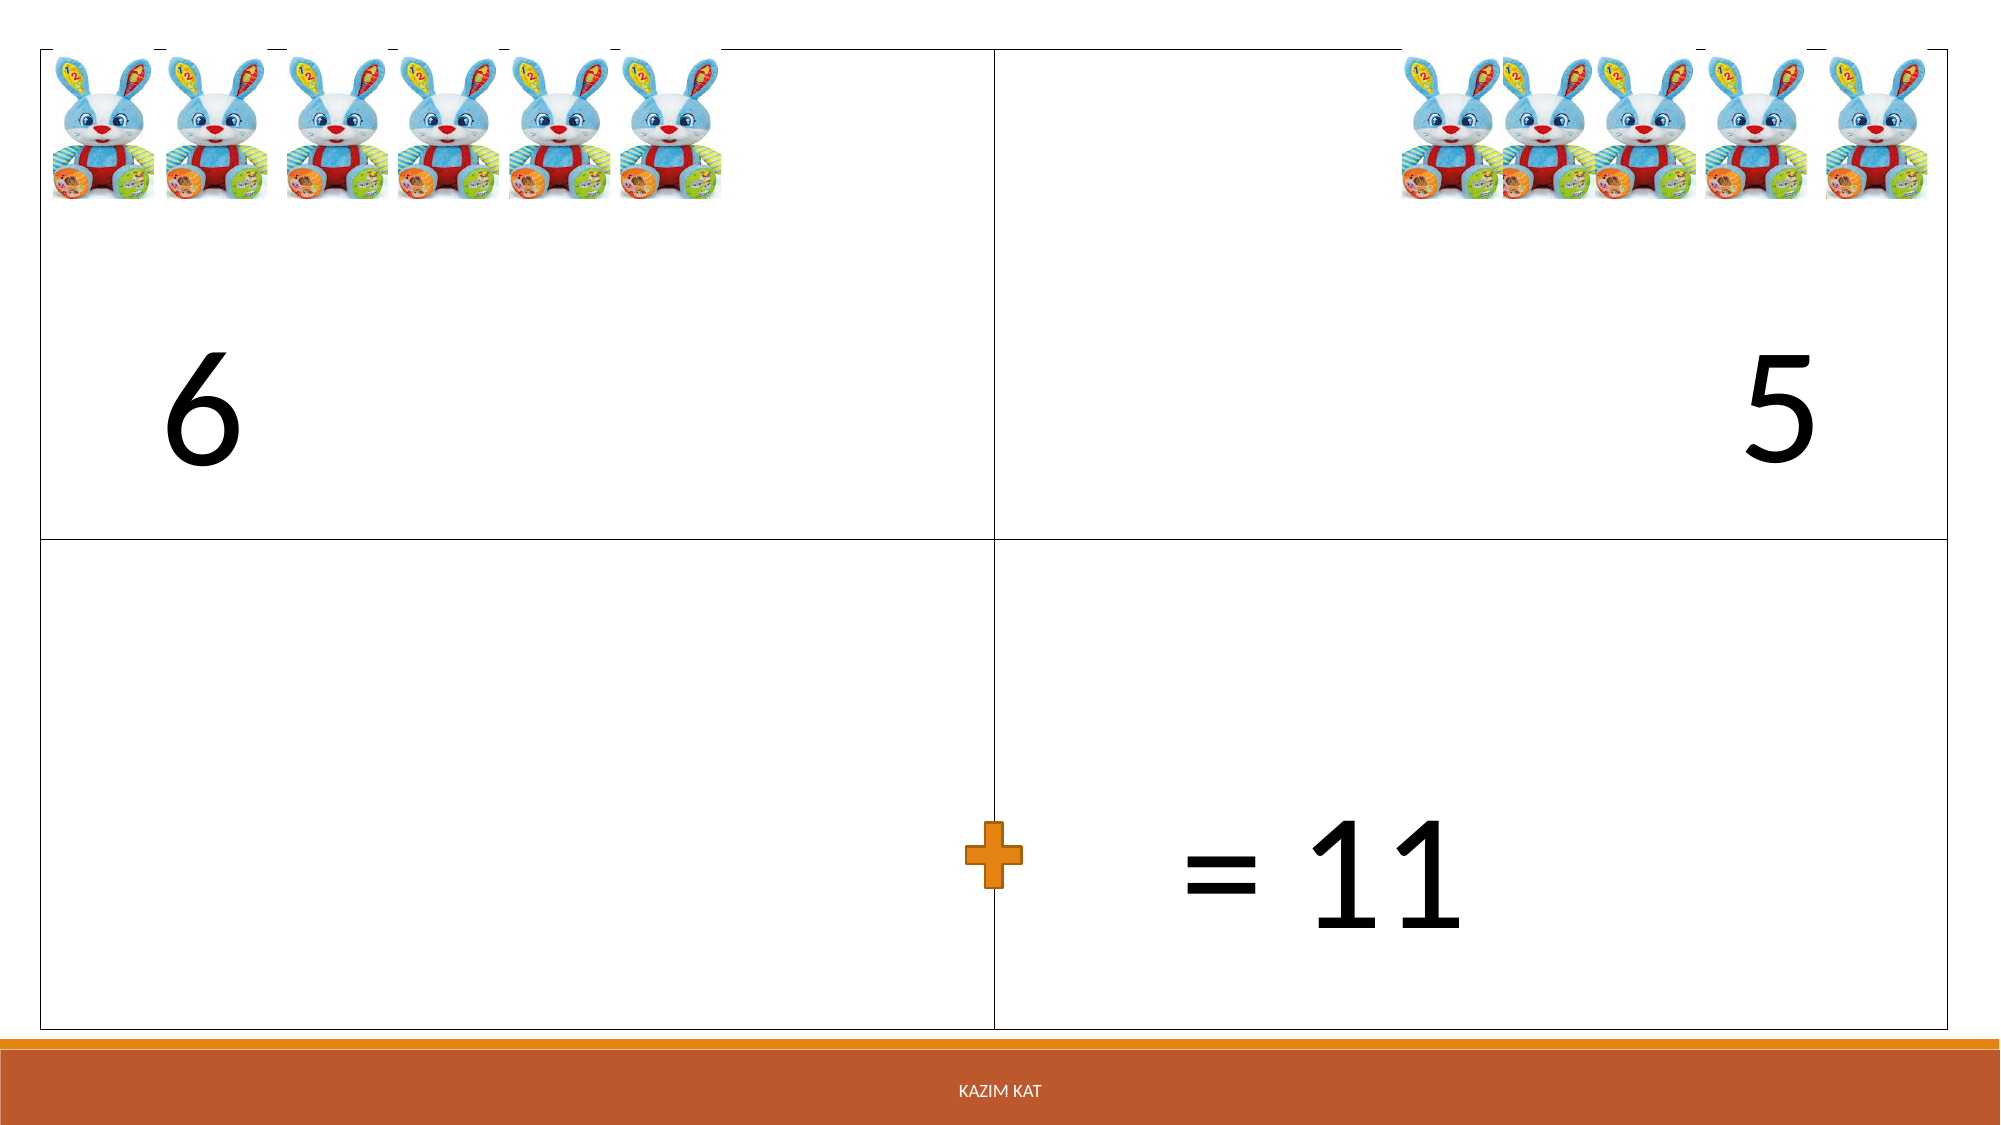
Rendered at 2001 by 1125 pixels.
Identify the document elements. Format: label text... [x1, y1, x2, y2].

picture [286, 48, 389, 199]
table_header [995, 50, 1947, 539]
picture [397, 48, 500, 199]
picture [1825, 48, 1928, 199]
picture [1401, 48, 1697, 199]
text_box 5 [1723, 288, 1846, 503]
picture [52, 48, 155, 199]
picture [619, 48, 722, 199]
text_box 6 [146, 291, 268, 507]
table_cell [41, 540, 994, 1029]
footer Kazım KAT [604, 1059, 1396, 1120]
picture [165, 48, 268, 199]
text_box = [1165, 754, 1283, 970]
text_box [965, 821, 1023, 889]
table_cell [995, 540, 1947, 1029]
text_box 11 [1283, 754, 1503, 970]
picture [1705, 48, 1808, 199]
table_header [41, 50, 994, 539]
picture [508, 48, 611, 199]
